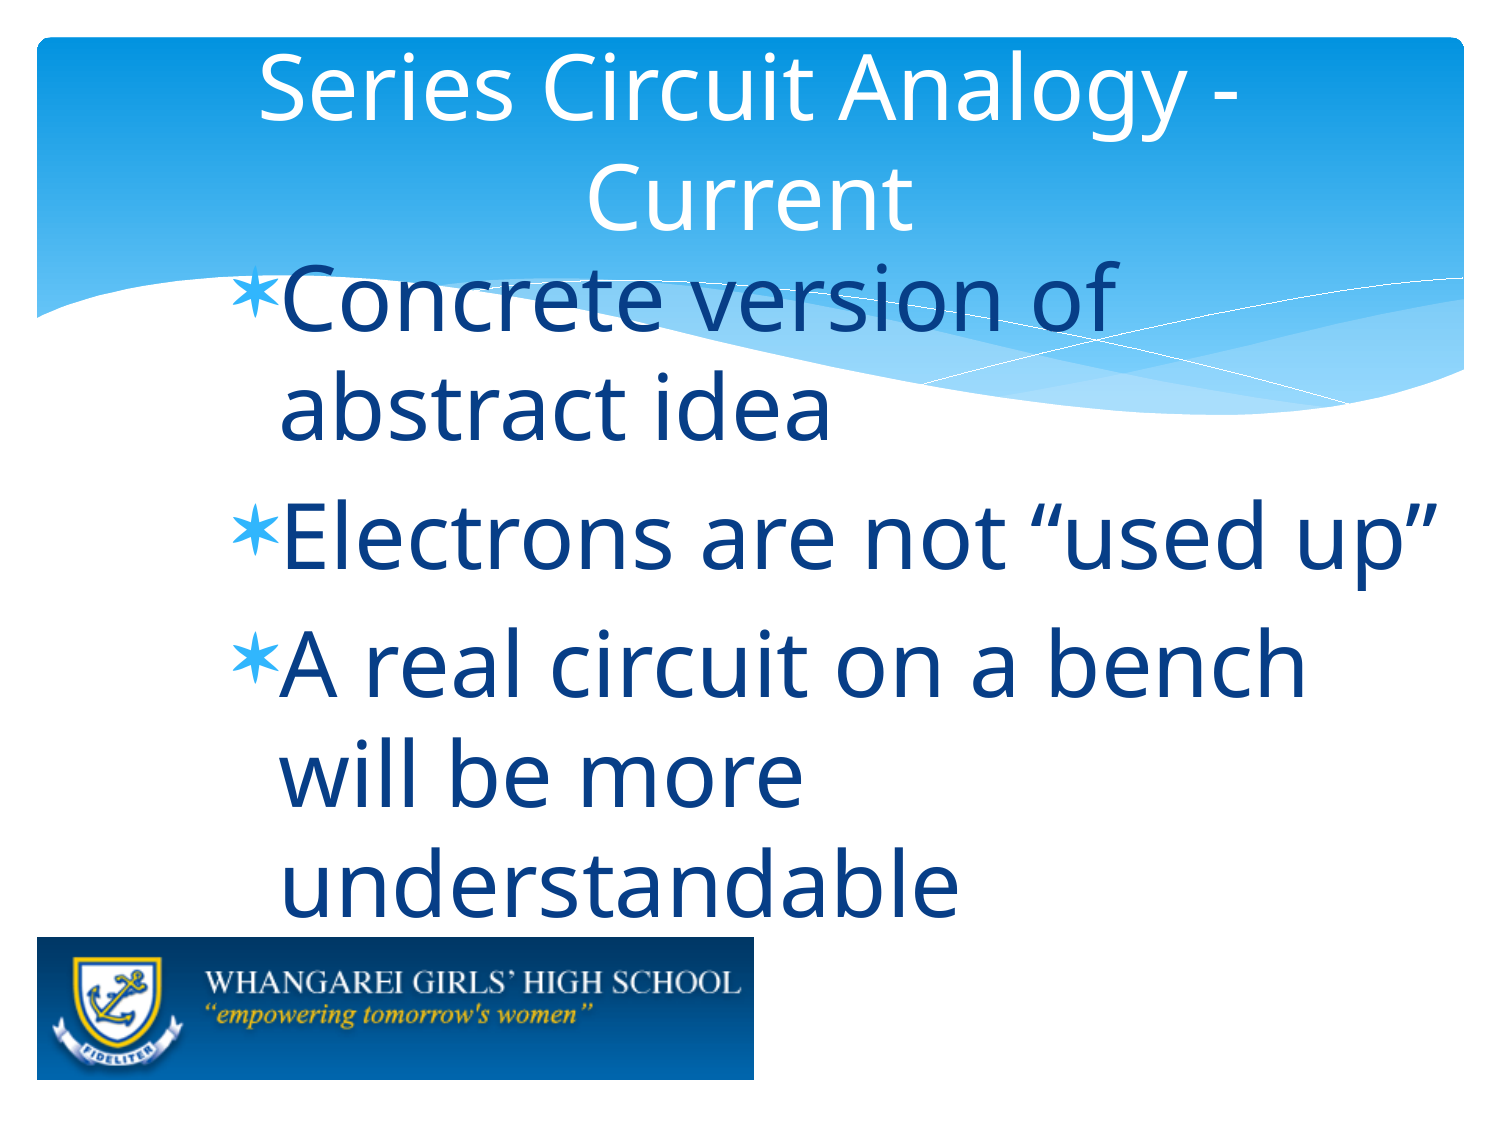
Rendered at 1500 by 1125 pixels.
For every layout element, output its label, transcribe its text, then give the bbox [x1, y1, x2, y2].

picture [266, 54, 300, 62]
picture [862, 55, 873, 62]
picture [37, 937, 754, 1080]
title Series Circuit Analogy - Current [75, 62, 1425, 216]
picture [606, 53, 614, 62]
list Concrete version of abstract idea Electrons are not “used up” A real circuit on a bench will be more understandable [218, 231, 1471, 870]
picture [1013, 51, 1020, 62]
picture [766, 53, 774, 62]
picture [557, 54, 594, 62]
picture [405, 53, 413, 62]
